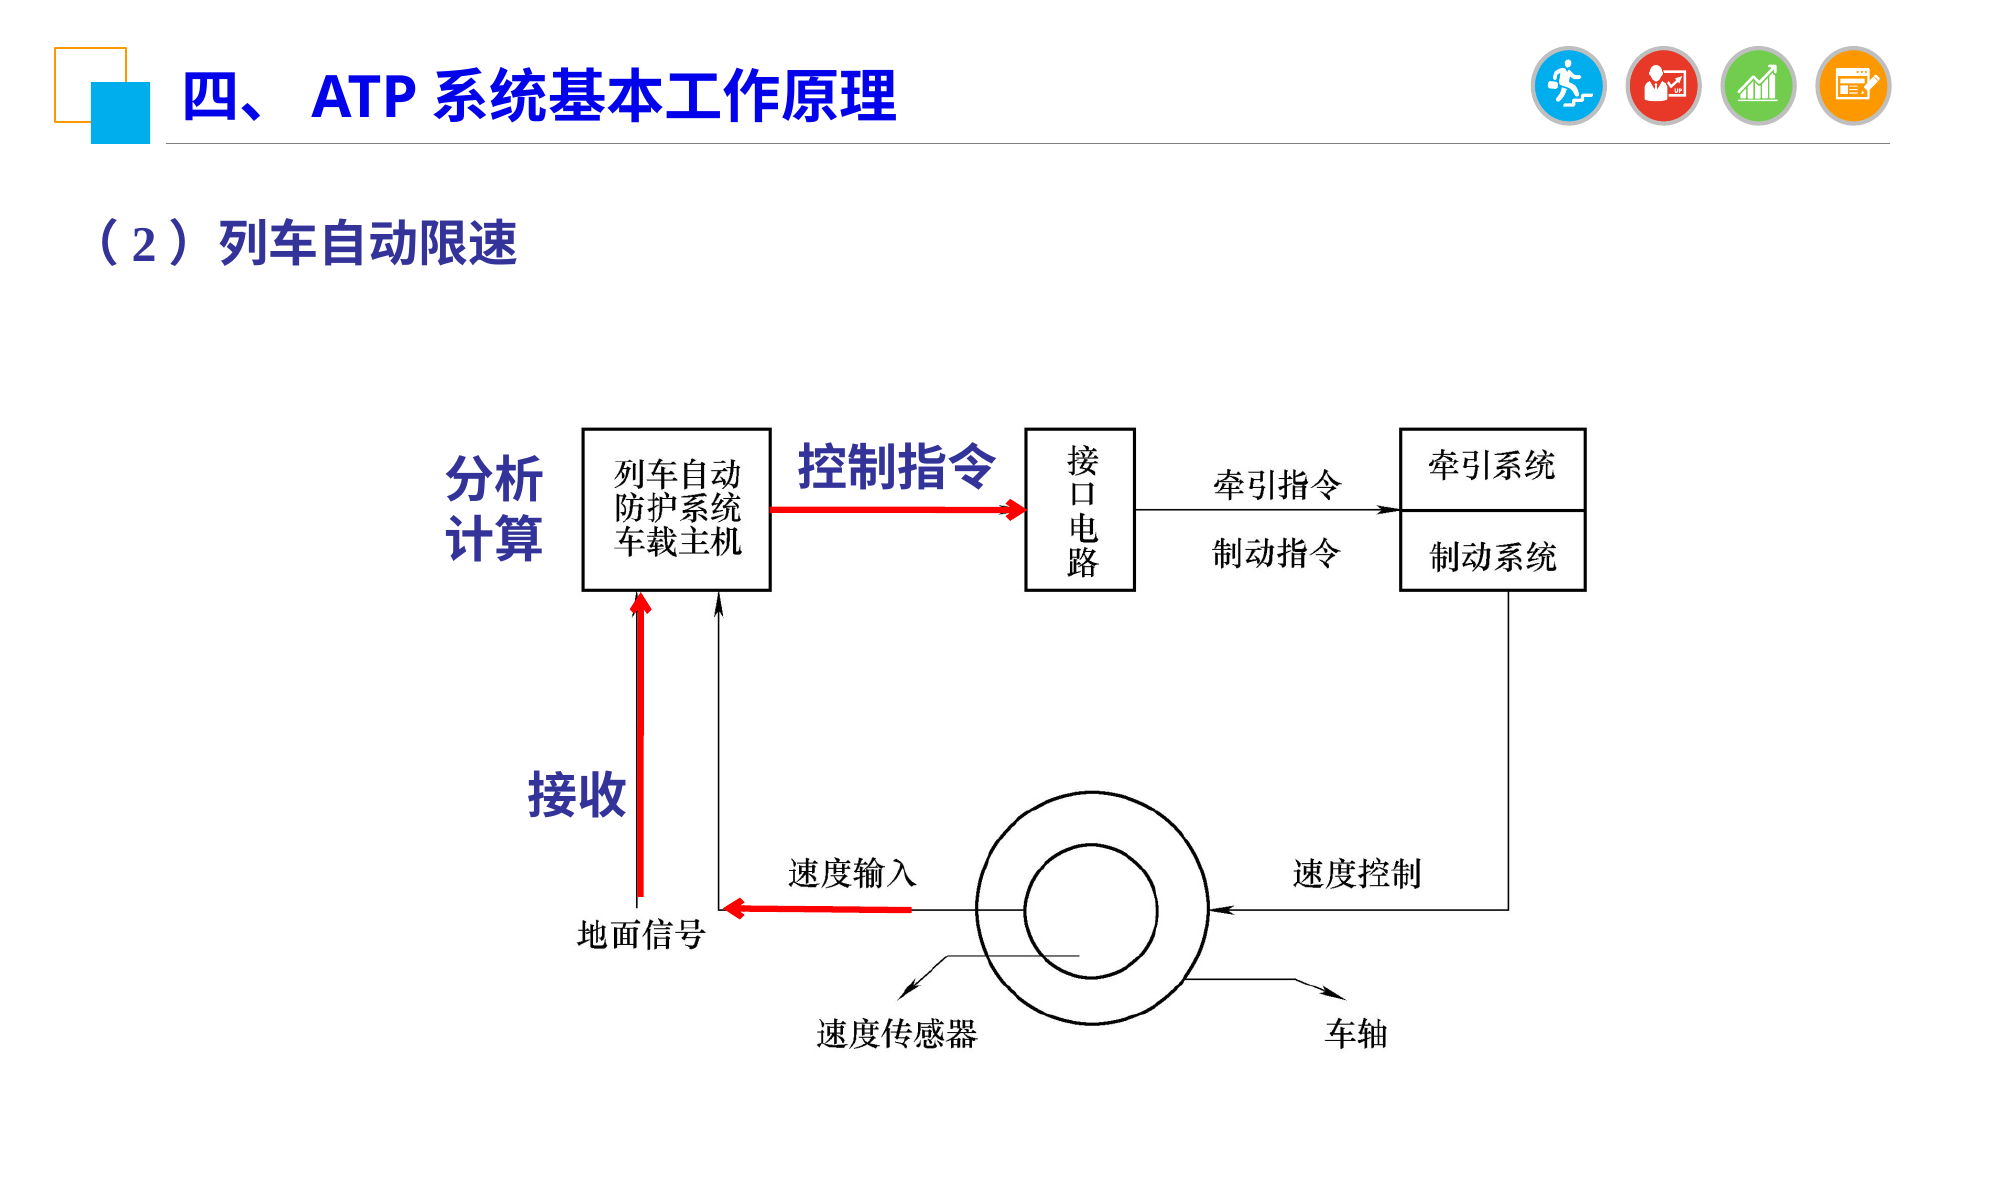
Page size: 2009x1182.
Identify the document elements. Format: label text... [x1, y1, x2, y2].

text_box 分析计算 [429, 439, 565, 575]
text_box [511, 591, 644, 898]
picture [570, 402, 1602, 1073]
text_box 四、ATP系统基本工作原理 [166, 51, 913, 137]
text_box （2）列车自动限速 [54, 203, 1415, 279]
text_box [769, 427, 1028, 511]
